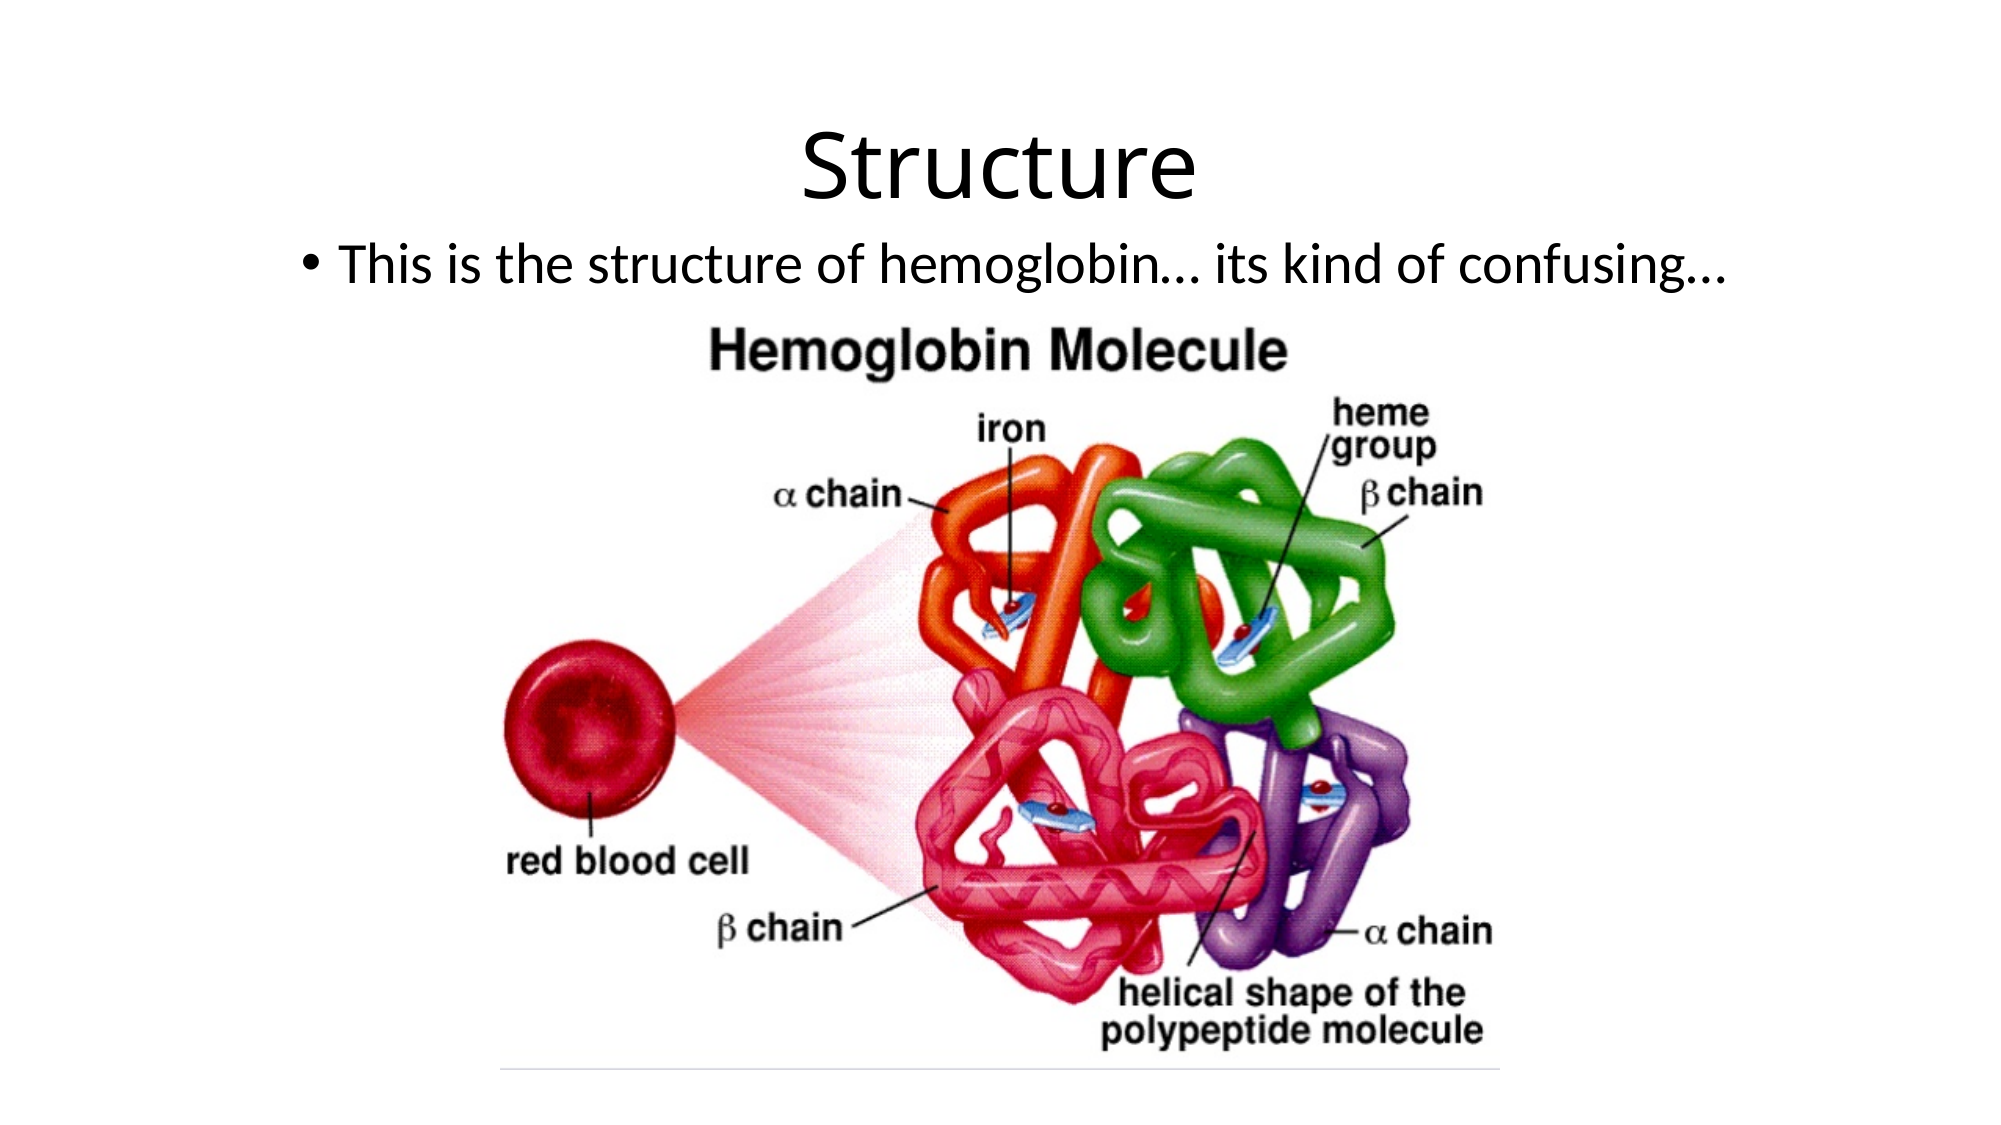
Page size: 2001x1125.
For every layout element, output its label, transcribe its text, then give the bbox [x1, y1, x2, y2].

title Structure [137, 59, 1863, 225]
list This is the structure of hemoglobin… its kind of confusing… [137, 225, 1891, 940]
picture [500, 320, 1500, 1070]
